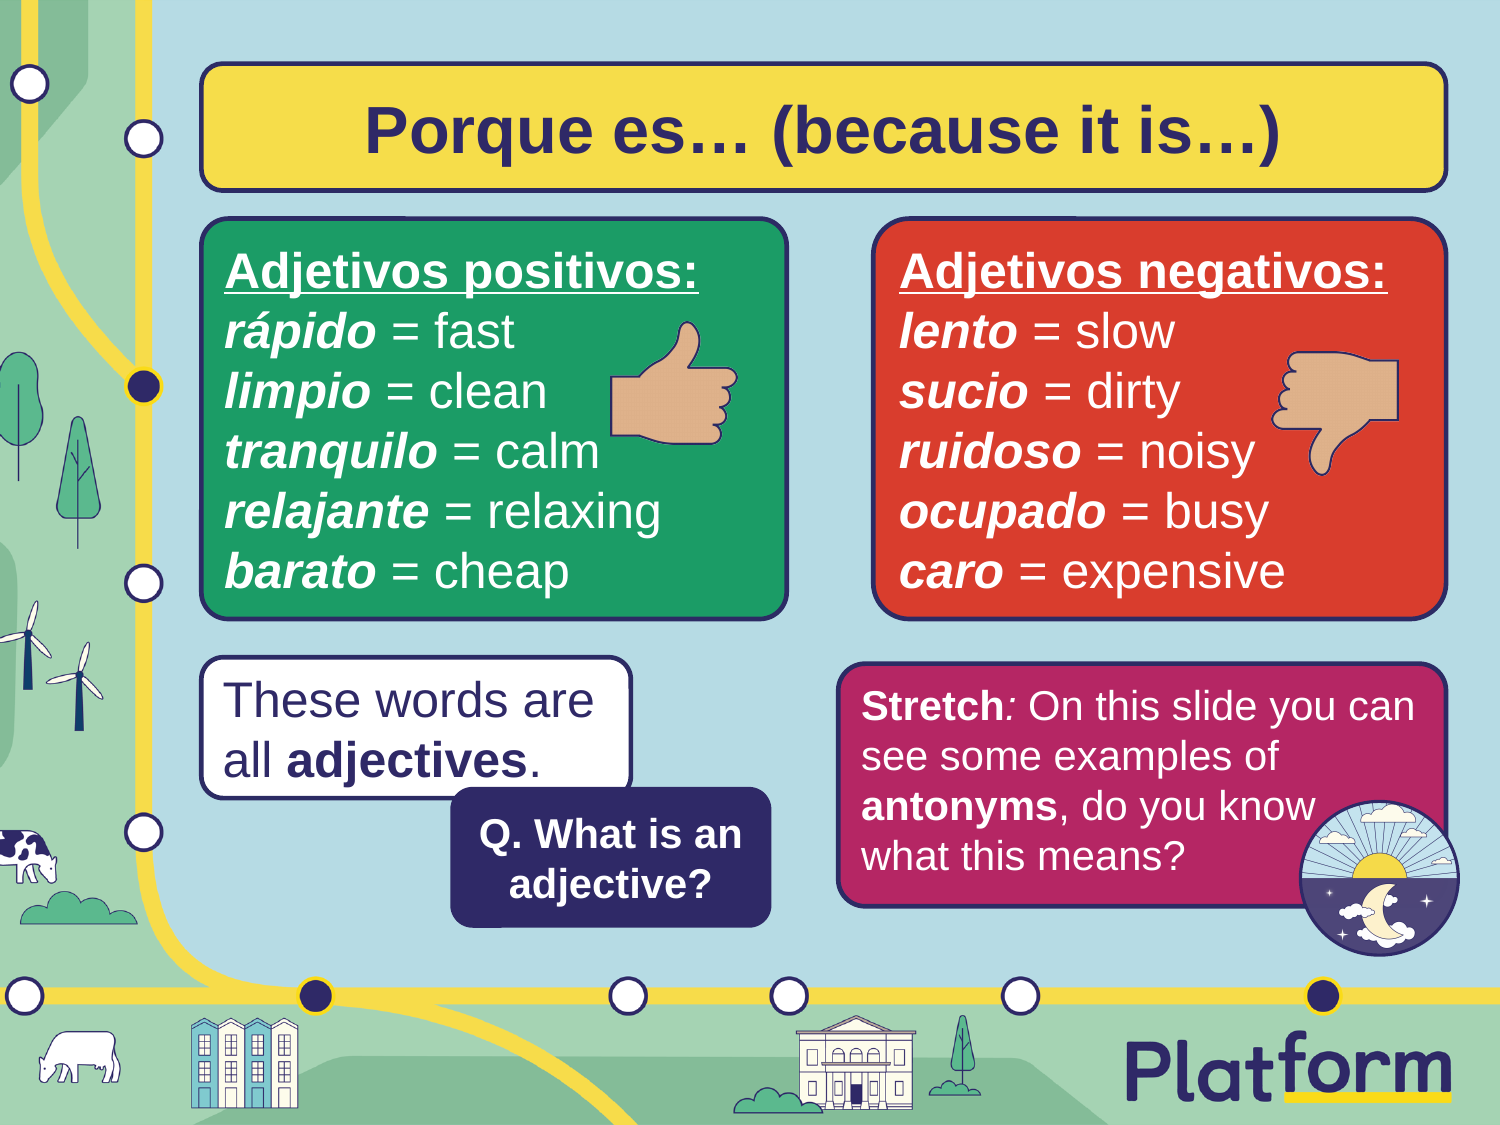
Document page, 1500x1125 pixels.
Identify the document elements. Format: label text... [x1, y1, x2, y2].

text_box Adjetivos positivos: rápido = fast limpio = clean tranquilo = calm relajante = relaxing barato = cheap [201, 218, 787, 620]
text_box These words are all adjectives. [201, 657, 631, 799]
picture [0, 0, 1500, 1125]
text_box Q. What is an adjective? [450, 786, 772, 928]
text_box Porque es… (because it is…) [201, 63, 1447, 191]
text_box Adjetivos negativos: lento = slow sucio = dirty ruidoso = noisy ocupado = busy caro = expensive [873, 218, 1447, 620]
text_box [837, 663, 1459, 956]
